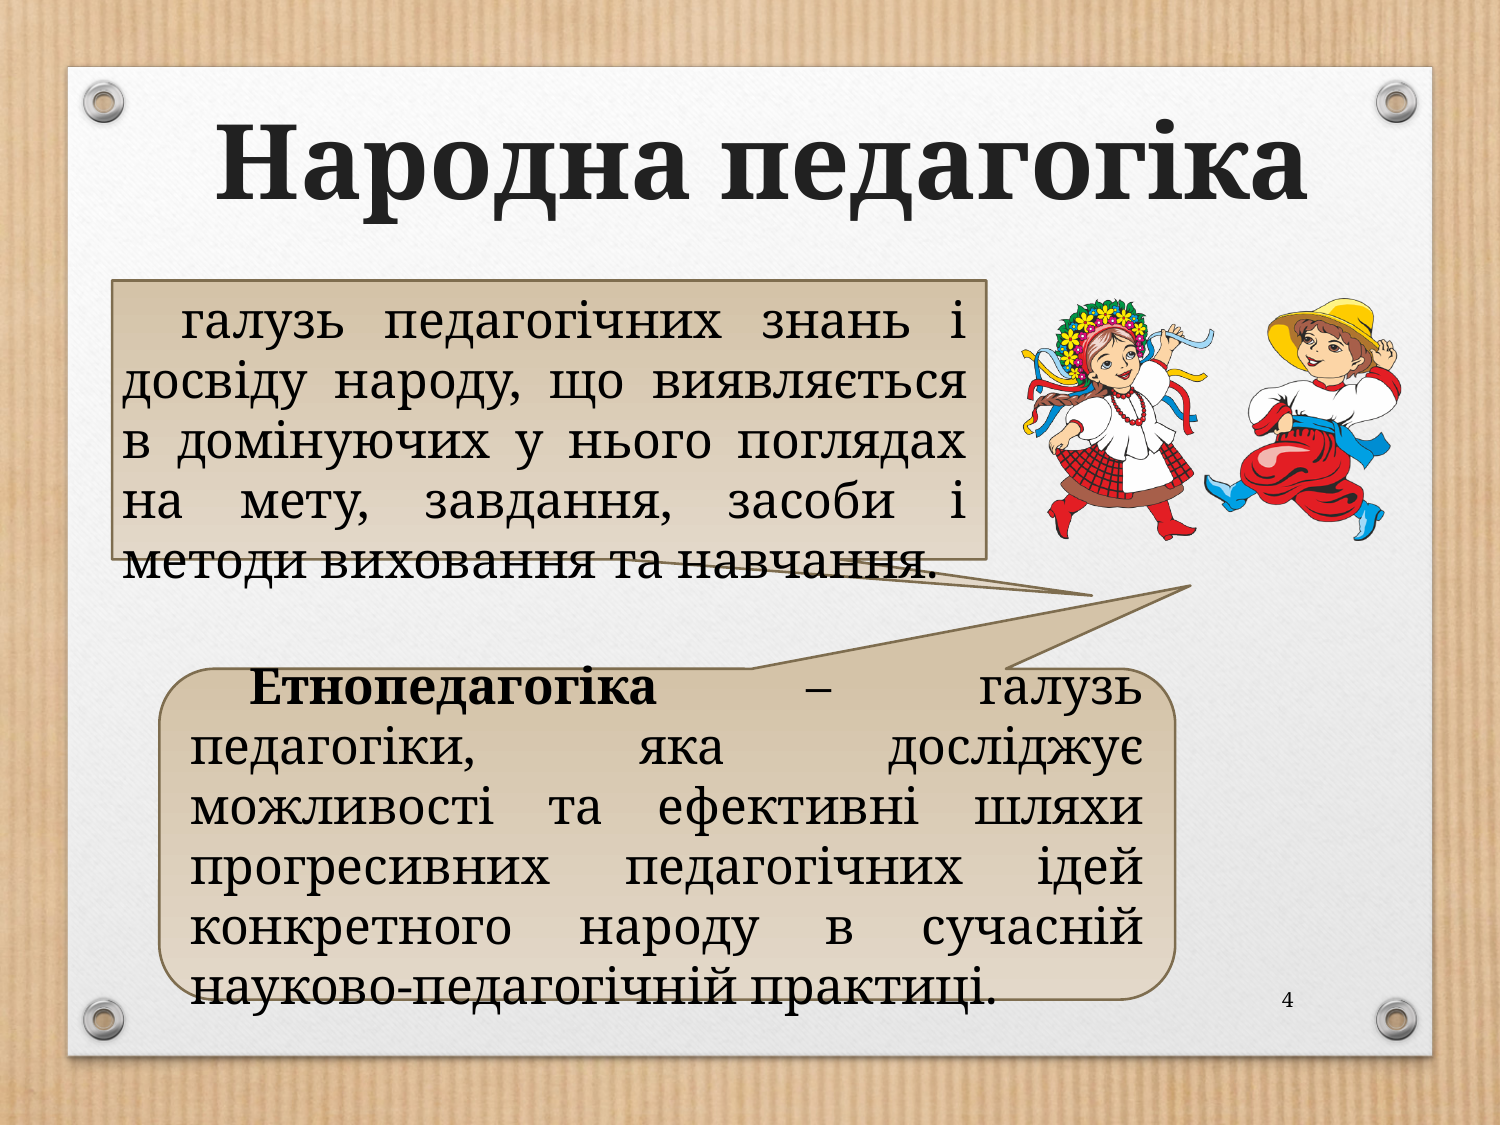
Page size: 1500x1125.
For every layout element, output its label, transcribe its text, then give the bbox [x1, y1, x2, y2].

text_box Народна педагогіка [88, 87, 1439, 227]
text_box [107, 280, 987, 560]
picture [0, 0, 1500, 1125]
text_box Етнопедагогіка – галузь педагогіки, яка досліджує можливості та ефективні шляхи прогресивних педагогічних ідей конкретного народу в сучасній науково-педагогічній практиці. [157, 584, 1192, 1001]
slide_number 4 [1243, 977, 1309, 1024]
